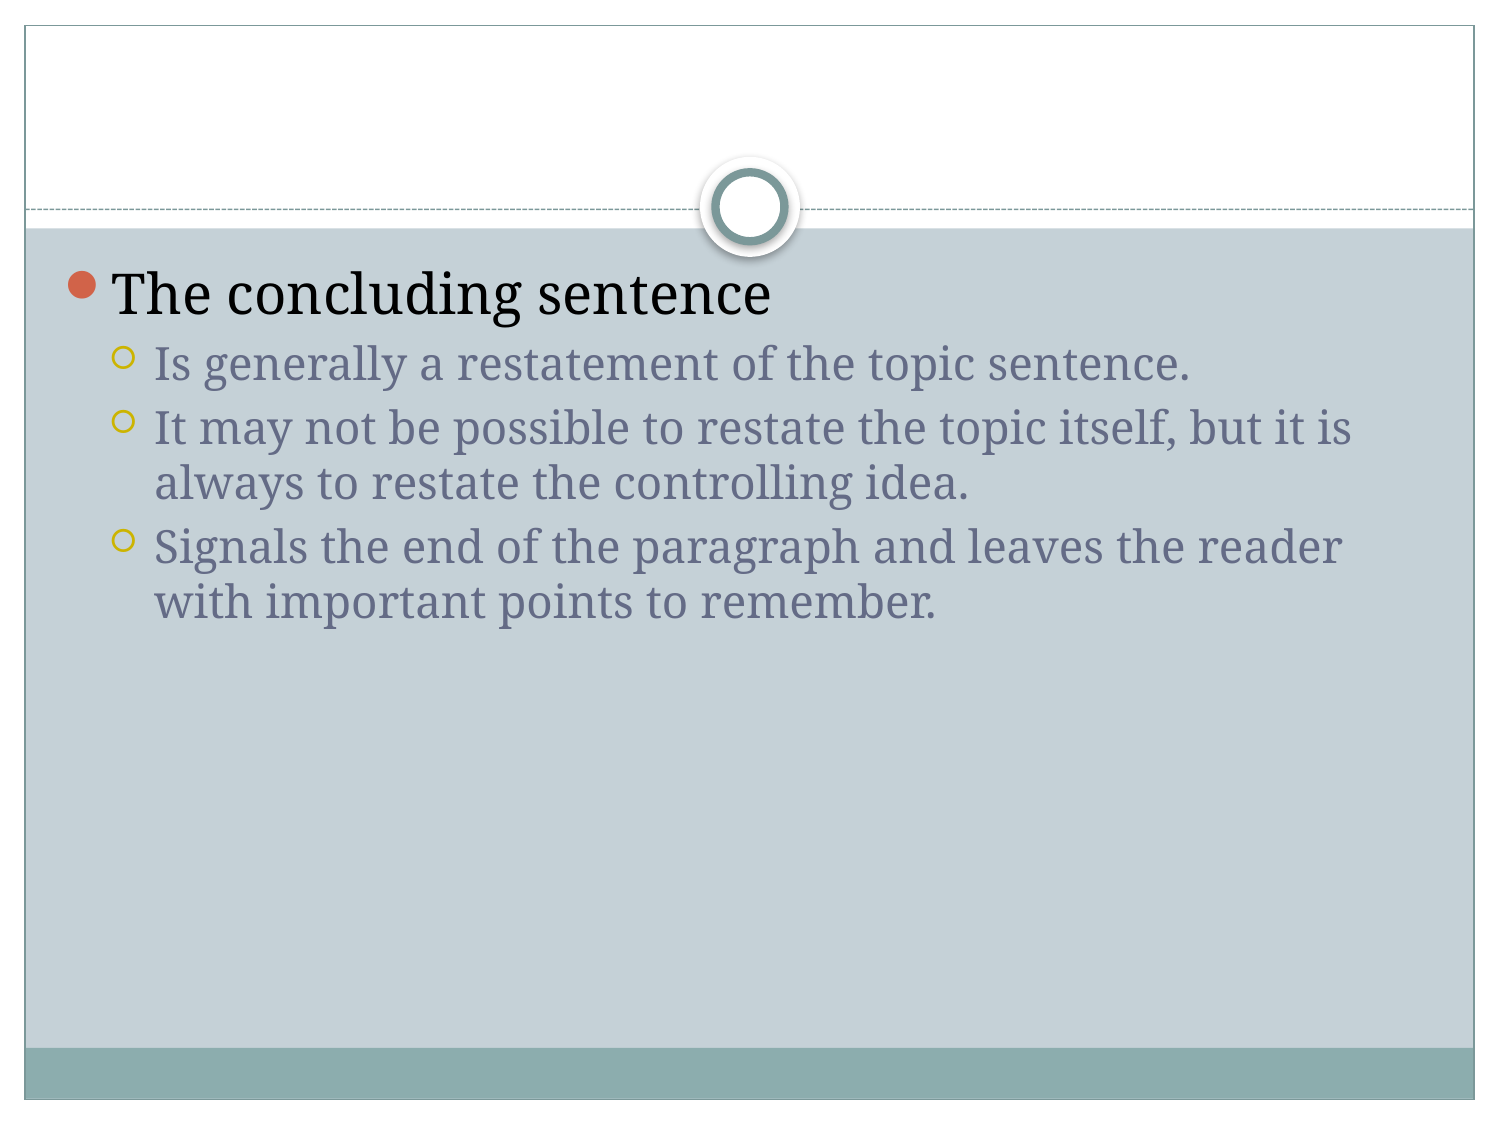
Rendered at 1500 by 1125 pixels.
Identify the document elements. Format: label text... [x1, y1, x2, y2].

list The concluding sentence Is generally a restatement of the topic sentence. It may not be possible to restate the topic itself, but it is always to restate the controlling idea. Signals the end of the paragraph and leaves the reader with important points to remember. [49, 250, 1445, 1001]
